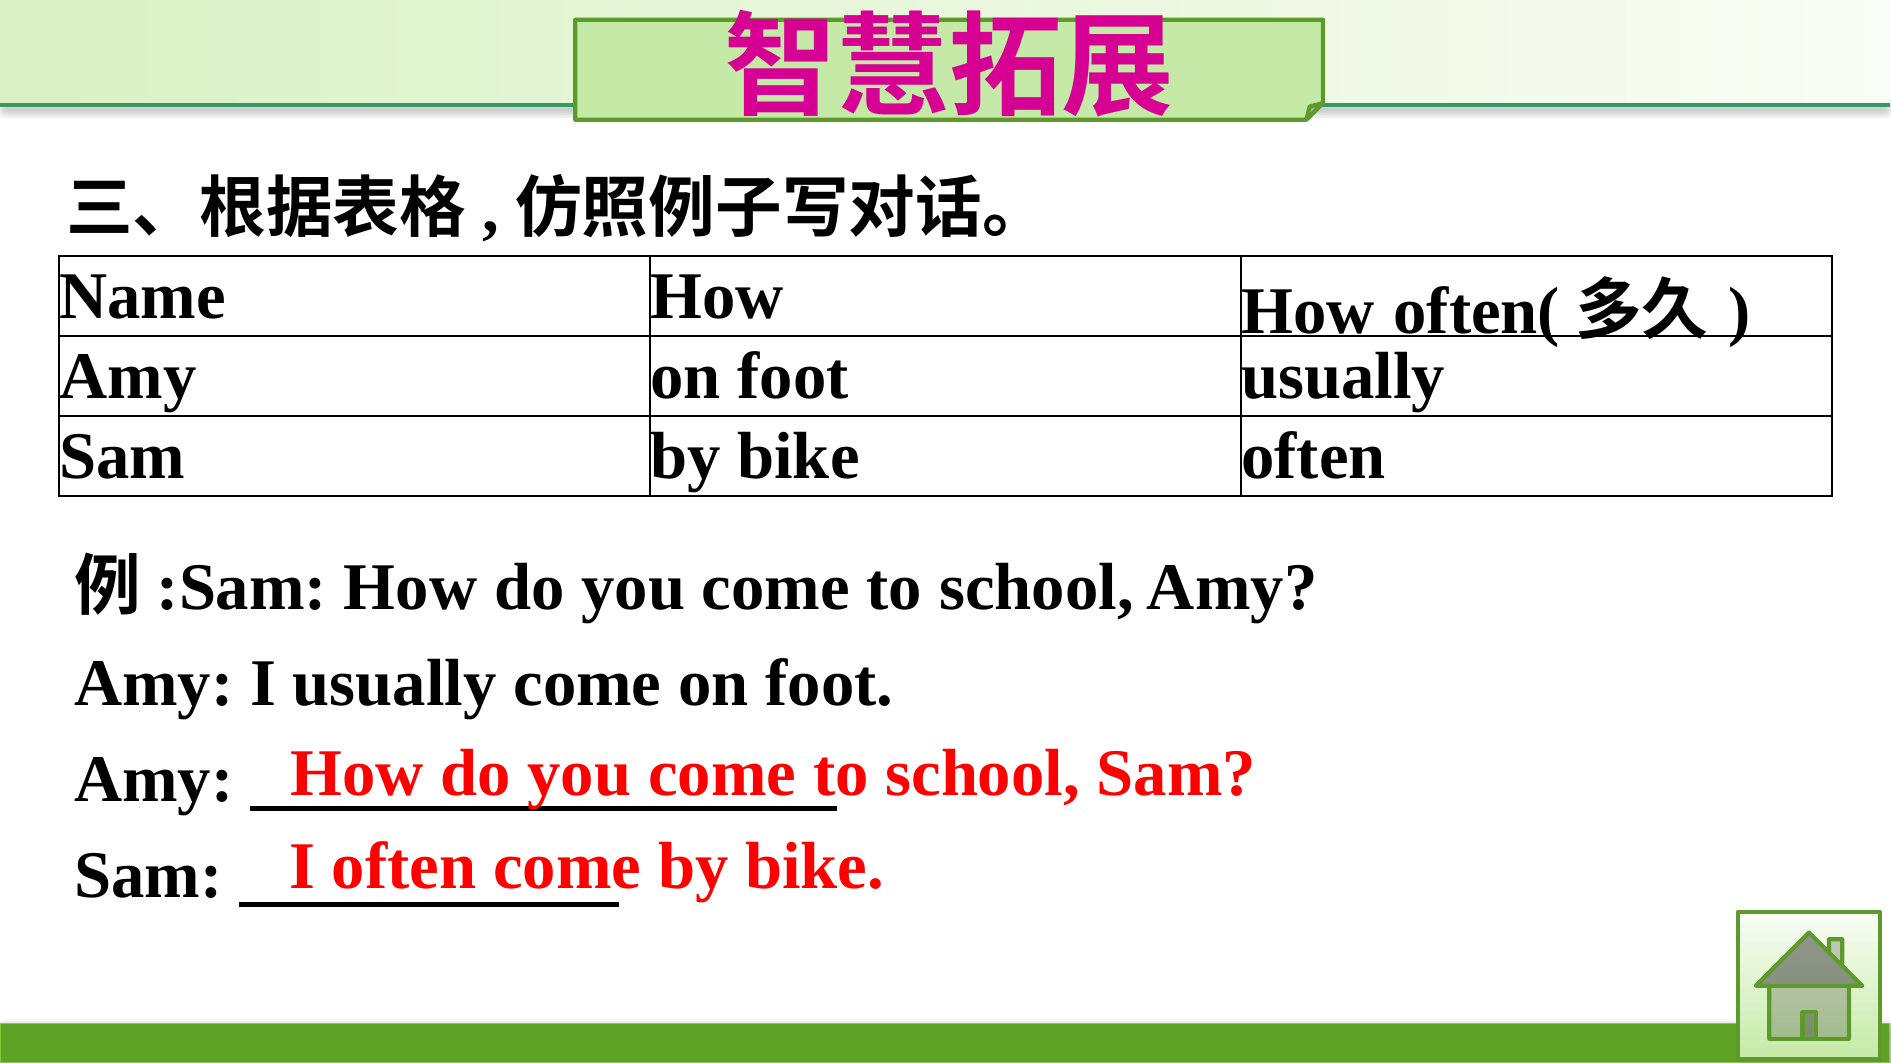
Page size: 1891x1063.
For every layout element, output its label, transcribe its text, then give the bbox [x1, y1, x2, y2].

table_cell on foot [651, 337, 1240, 415]
table_cell usually [1242, 337, 1831, 415]
text_box How do you come to school, Sam? [275, 721, 1273, 816]
table_header Name [60, 257, 649, 335]
table_header How often(多久) [1242, 257, 1831, 335]
text_box 智慧拓展 [573, 17, 1326, 122]
table_cell Amy [60, 337, 649, 415]
table_cell Sam [60, 417, 649, 495]
text_box I often come by bike. [274, 814, 901, 909]
text_box 例:Sam: How do you come to school, Amy? Amy: I usually come on foot. Amy: Sam: [59, 519, 1833, 918]
table_cell by bike [651, 417, 1240, 495]
table_header How [651, 257, 1240, 335]
text_box 三、根据表格,仿照例子写对话。 [51, 141, 1080, 253]
table_cell often [1242, 417, 1831, 495]
